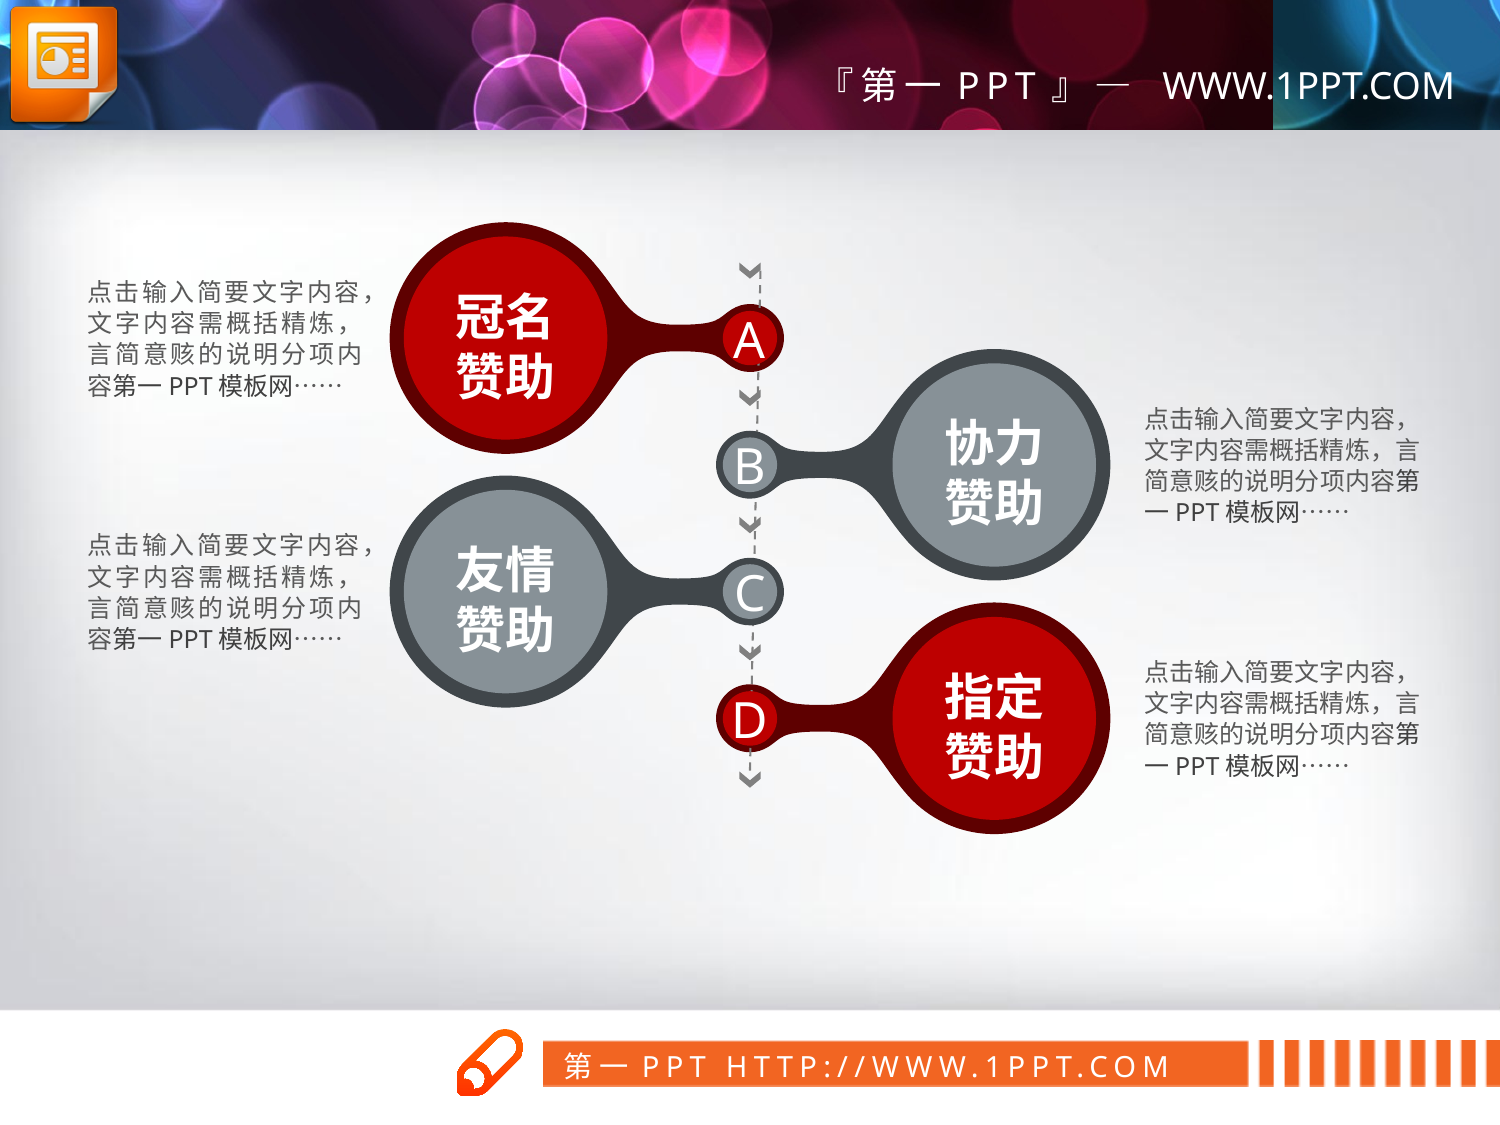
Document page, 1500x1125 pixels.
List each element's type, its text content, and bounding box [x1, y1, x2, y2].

text_box 友情赞助 [446, 538, 566, 659]
text_box [389, 222, 734, 454]
text_box C [766, 569, 778, 614]
text_box C [722, 569, 734, 614]
text_box 冠名赞助 [449, 285, 562, 406]
text_box 点击输入简要文字内容，文字内容需概括精炼，言简意赅的说明分项内容第一PPT模板网…… [1144, 401, 1421, 527]
text_box [716, 434, 734, 495]
text_box [766, 349, 1111, 581]
text_box B [766, 442, 778, 487]
text_box [389, 475, 734, 708]
text_box 协力赞助 [935, 411, 1054, 532]
text_box A [766, 316, 778, 360]
text_box 点击输入简要文字内容，文字内容需概括精炼，言简意赅的说明分项内容第一PPT模板网…… [87, 528, 363, 654]
text_box 点击输入简要文字内容，文字内容需概括精炼，言简意赅的说明分项内容第一PPT模板网…… [1144, 655, 1421, 781]
text_box [766, 561, 784, 622]
text_box B [722, 442, 734, 487]
text_box 点击输入简要文字内容，文字内容需概括精炼，言简意赅的说明分项内容第一PPT模板网…… [87, 274, 363, 400]
text_box 指定赞助 [939, 665, 1049, 786]
text_box [892, 616, 1097, 820]
text_box D [722, 696, 734, 741]
text_box [766, 308, 784, 368]
picture [543, 1040, 1500, 1087]
text_box A [722, 316, 734, 360]
text_box [766, 602, 1111, 835]
picture [0, 0, 1500, 1012]
text_box [716, 688, 734, 749]
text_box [739, 262, 761, 788]
text_box [403, 236, 608, 440]
text_box [892, 363, 1097, 567]
text_box [403, 489, 608, 694]
text_box D [766, 696, 778, 741]
